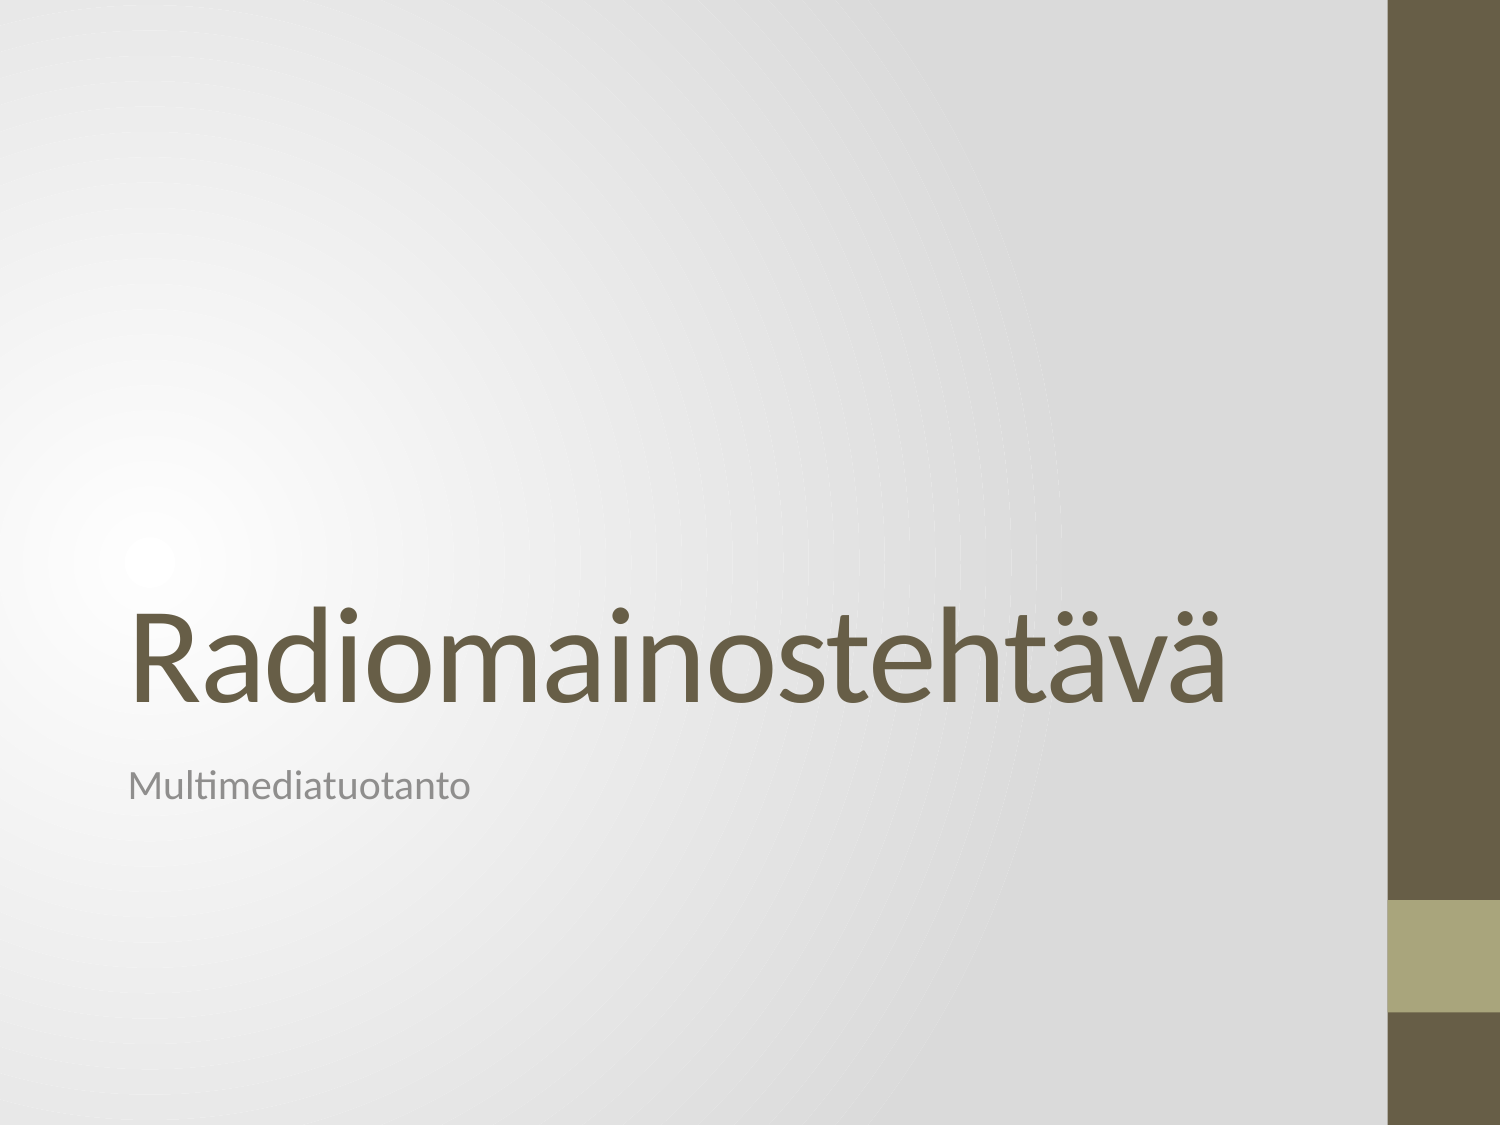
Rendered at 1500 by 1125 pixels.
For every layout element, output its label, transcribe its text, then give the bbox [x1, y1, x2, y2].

subtitle Multimediatuotanto [112, 750, 1173, 925]
title Radiomainostehtävä [112, 312, 1350, 738]
